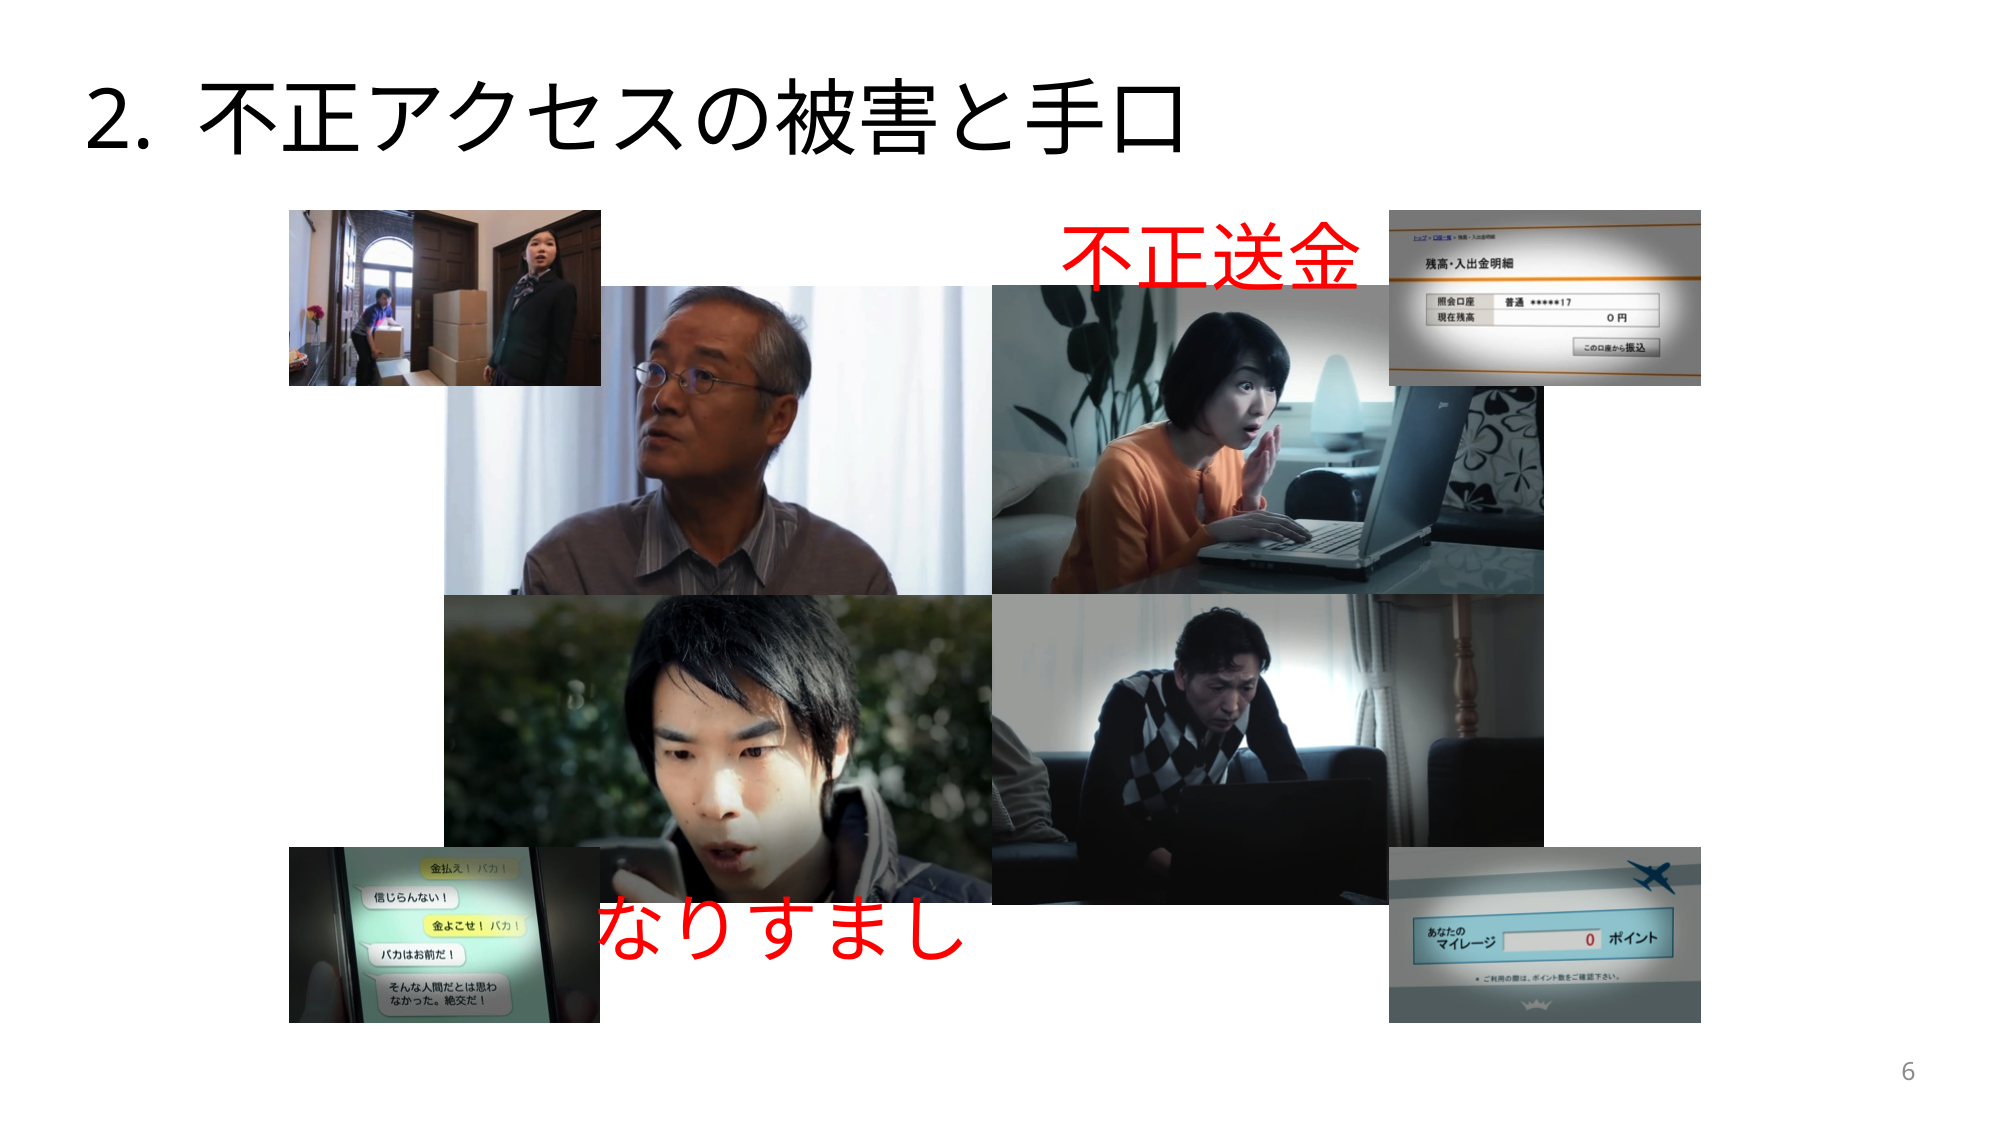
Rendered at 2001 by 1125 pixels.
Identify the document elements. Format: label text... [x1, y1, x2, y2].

text_box 不正送金 [1044, 202, 1378, 285]
title 2. 不正アクセスの被害と手口 [69, 59, 1931, 183]
text_box なりすまし [600, 903, 986, 979]
slide_number 6 [1480, 1042, 1931, 1103]
picture [289, 210, 1701, 1023]
